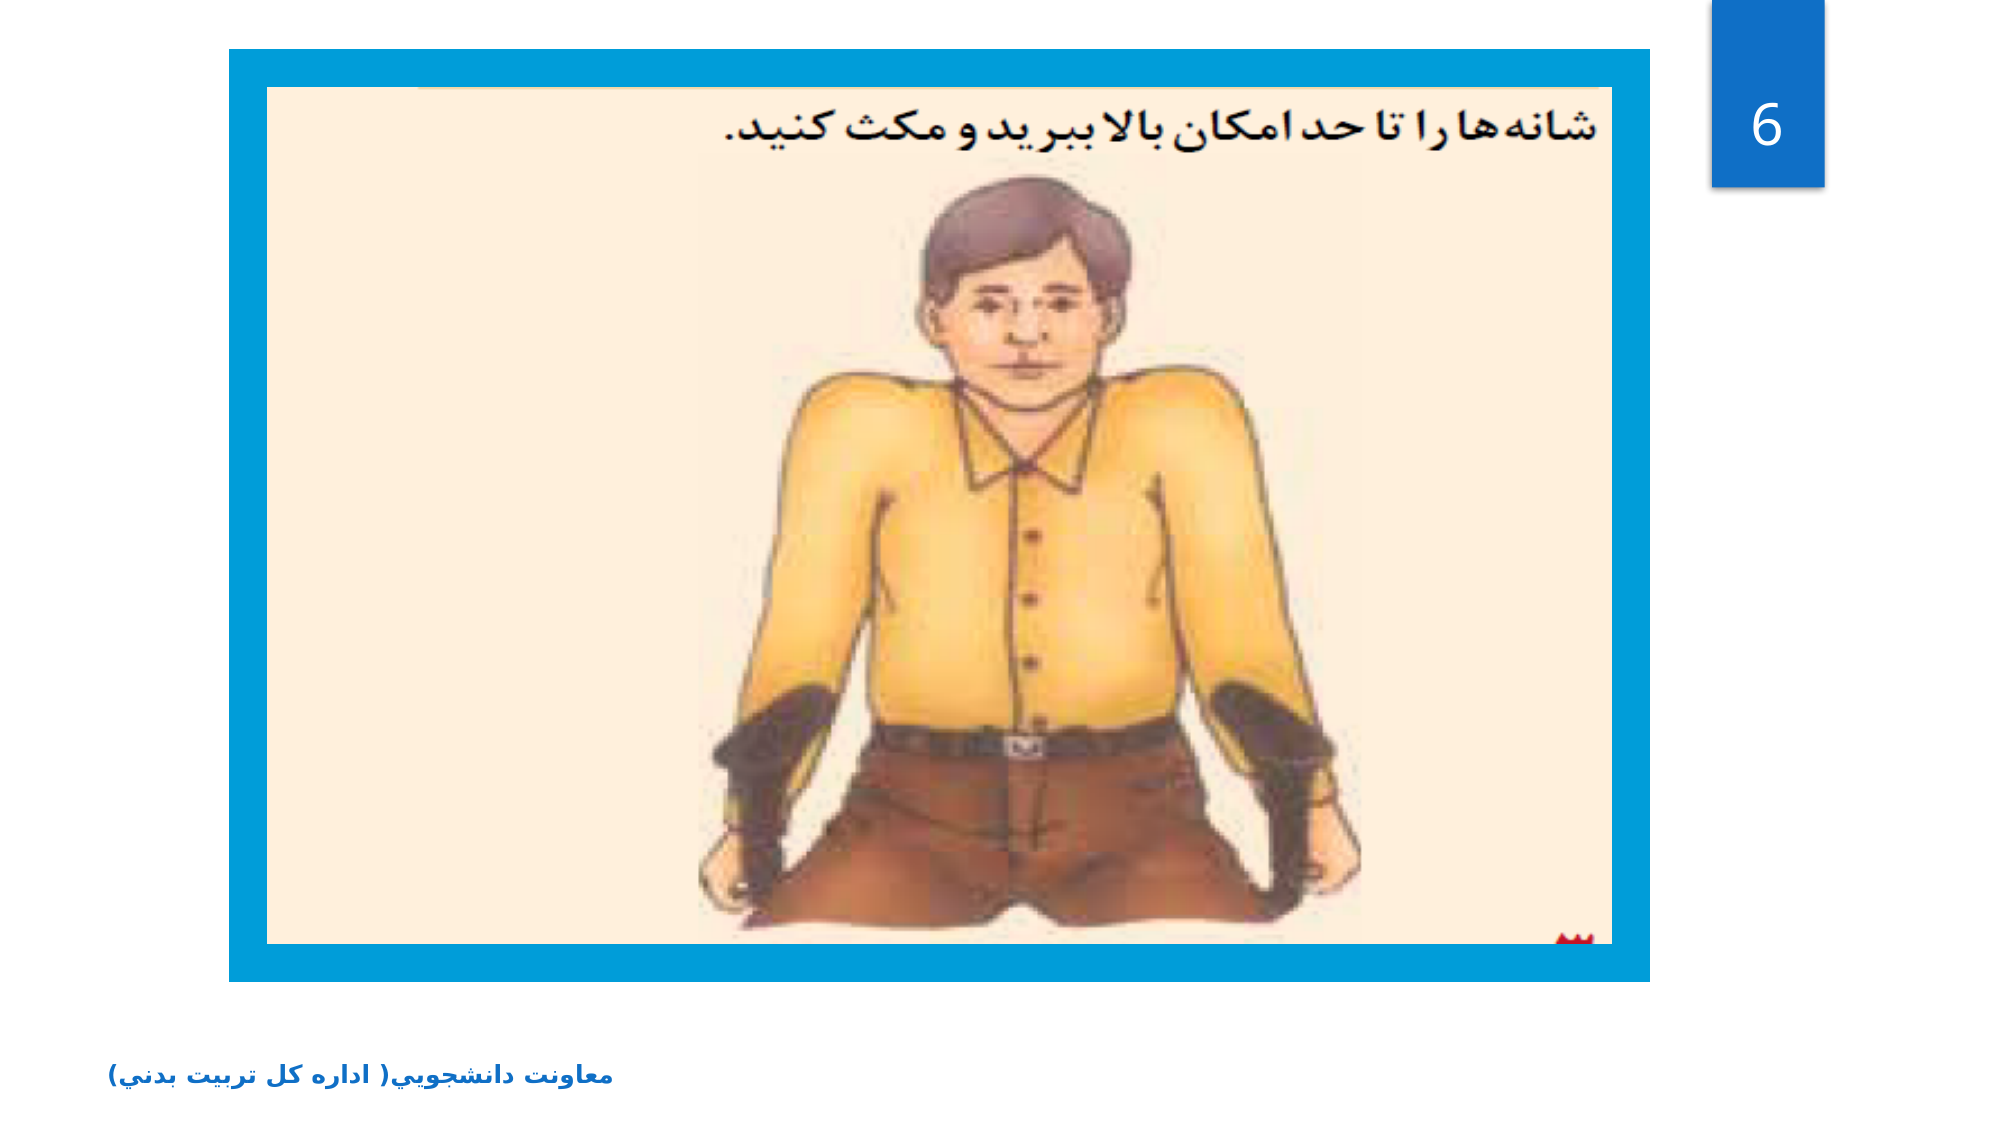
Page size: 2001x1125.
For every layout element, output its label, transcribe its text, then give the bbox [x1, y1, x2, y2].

slide_number 6 [1698, 48, 1836, 175]
footer معاونت دانشجويي( اداره كل تربيت بدني) [92, 1048, 726, 1099]
picture [268, 88, 1611, 943]
